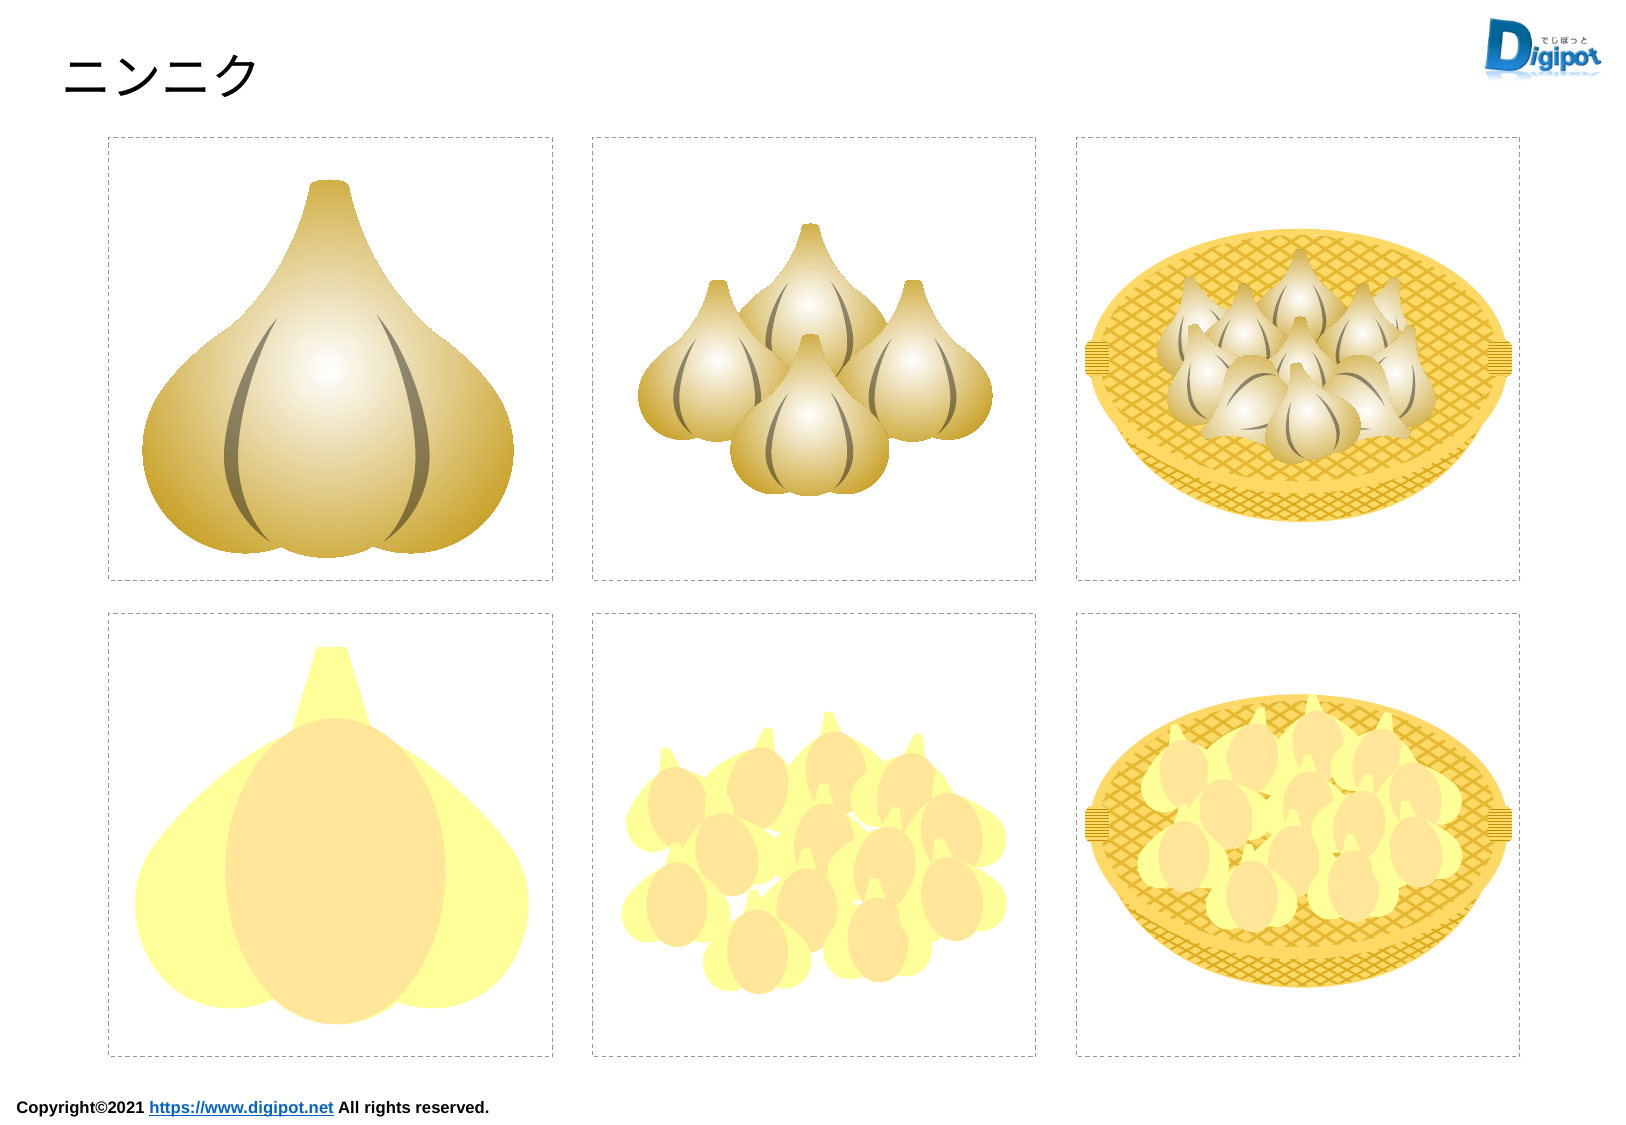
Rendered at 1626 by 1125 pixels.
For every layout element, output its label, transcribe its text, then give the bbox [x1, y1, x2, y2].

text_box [621, 711, 1004, 995]
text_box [1084, 228, 1513, 523]
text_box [638, 223, 993, 496]
text_box ニンニク [46, 38, 277, 113]
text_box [142, 179, 514, 558]
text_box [1084, 693, 1513, 988]
picture [1485, 18, 1602, 82]
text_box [134, 646, 529, 1025]
